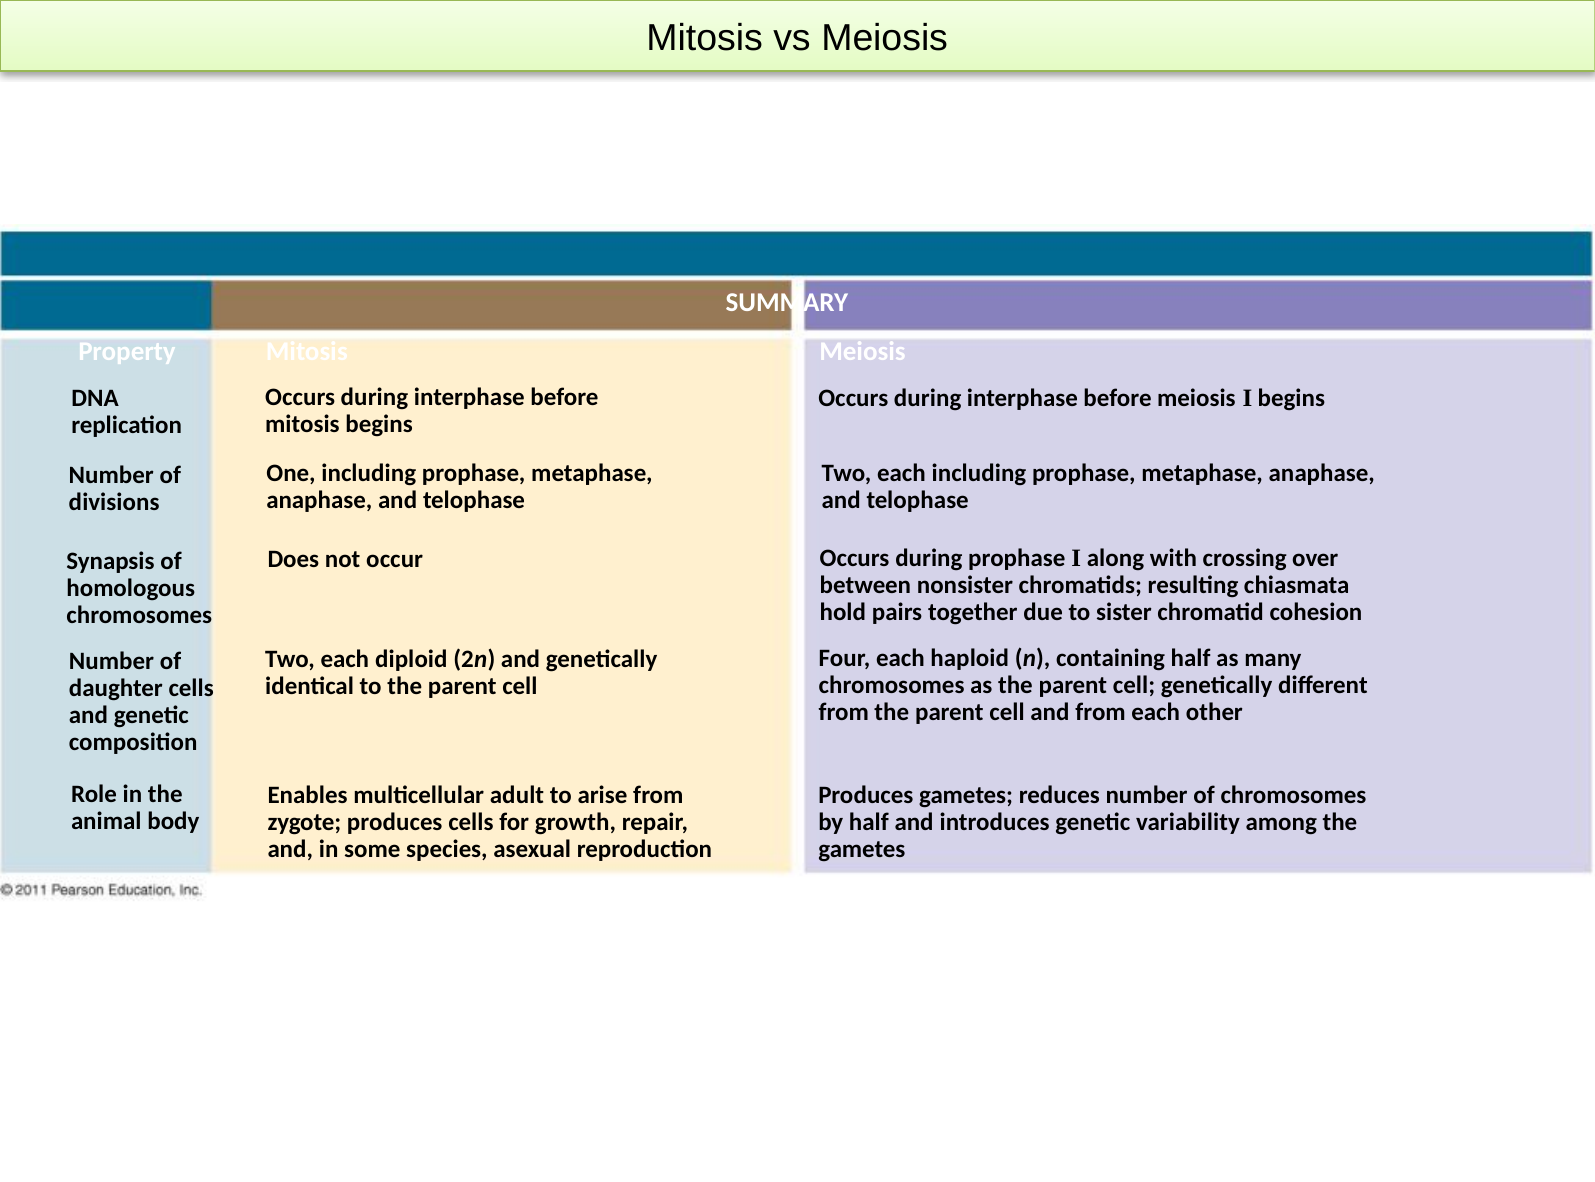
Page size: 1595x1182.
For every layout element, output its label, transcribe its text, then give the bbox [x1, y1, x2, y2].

picture [0, 224, 1595, 909]
title Mitosis vs Meiosis [0, 0, 1595, 72]
